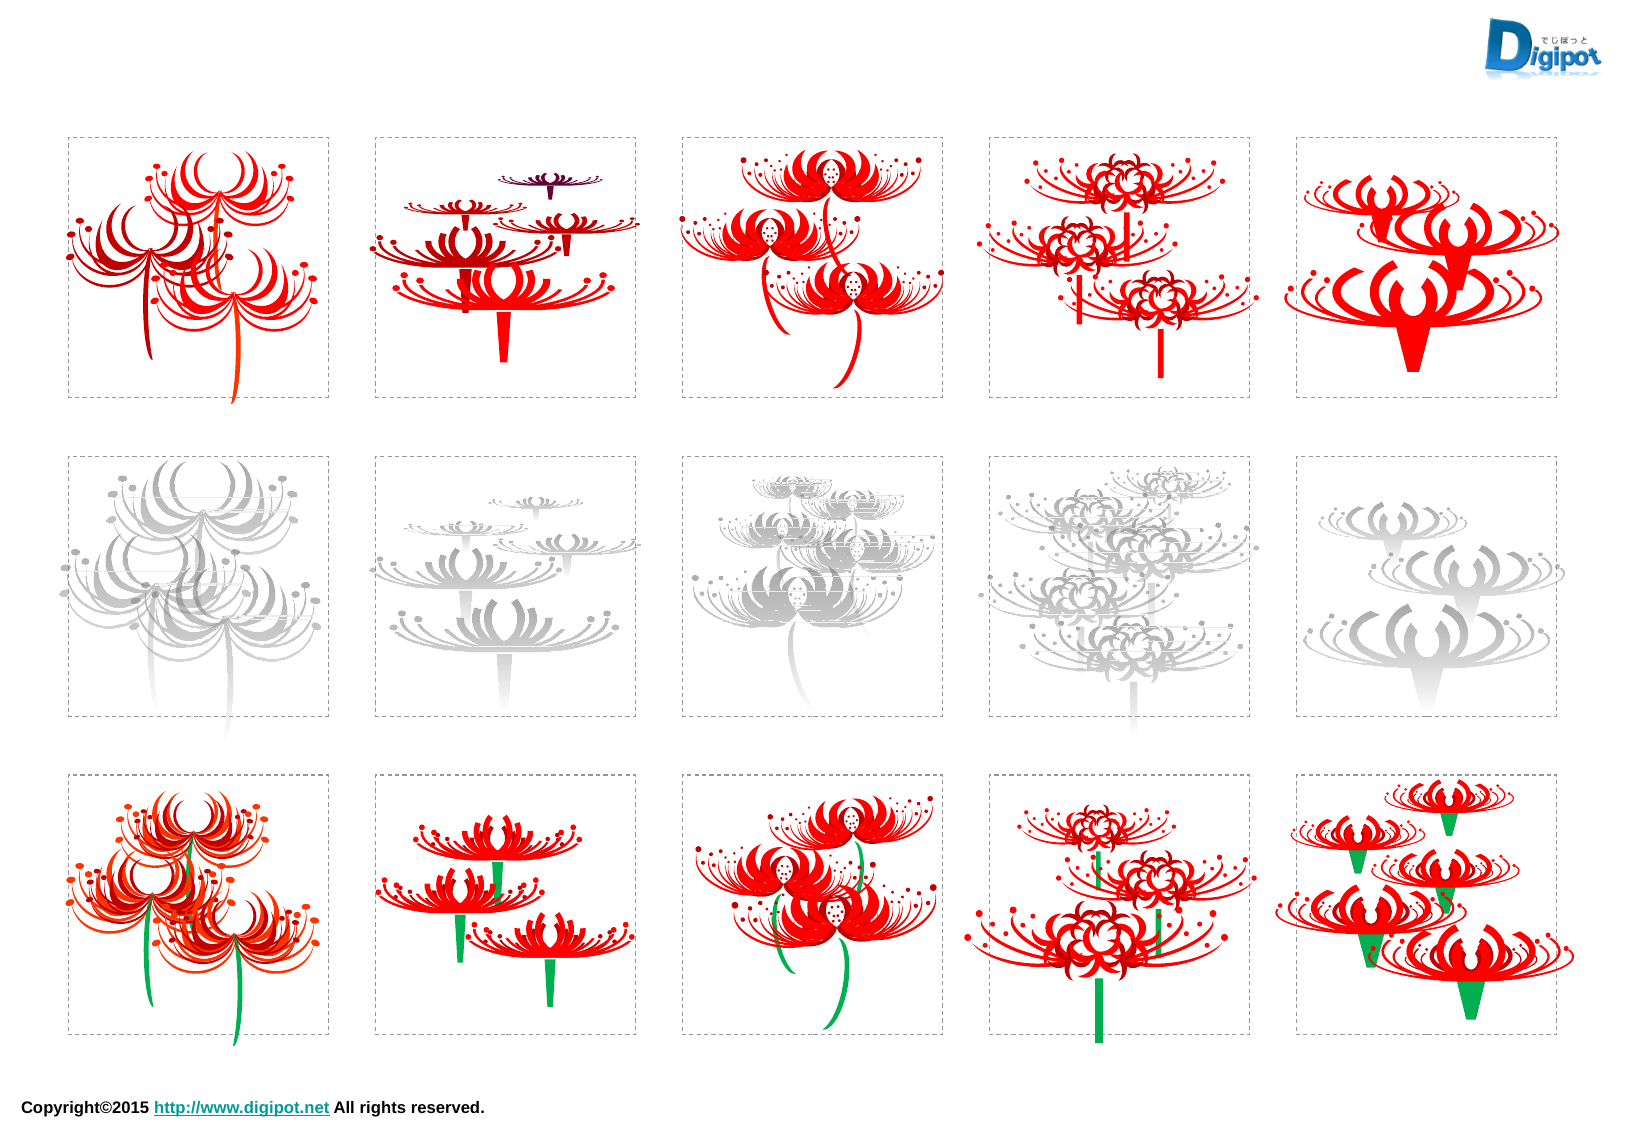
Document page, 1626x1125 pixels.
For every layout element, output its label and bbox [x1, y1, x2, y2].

picture [1485, 18, 1602, 82]
text_box [375, 814, 635, 1008]
text_box [691, 475, 935, 714]
text_box [62, 793, 323, 1047]
text_box [1274, 778, 1575, 1020]
text_box [59, 458, 321, 744]
text_box [369, 172, 641, 363]
text_box [977, 465, 1259, 737]
text_box [65, 150, 319, 405]
text_box [679, 149, 945, 393]
text_box [1303, 501, 1565, 711]
text_box [1283, 174, 1560, 372]
text_box [690, 797, 943, 1032]
text_box [963, 805, 1257, 1044]
text_box [369, 496, 641, 711]
text_box [976, 154, 1259, 379]
